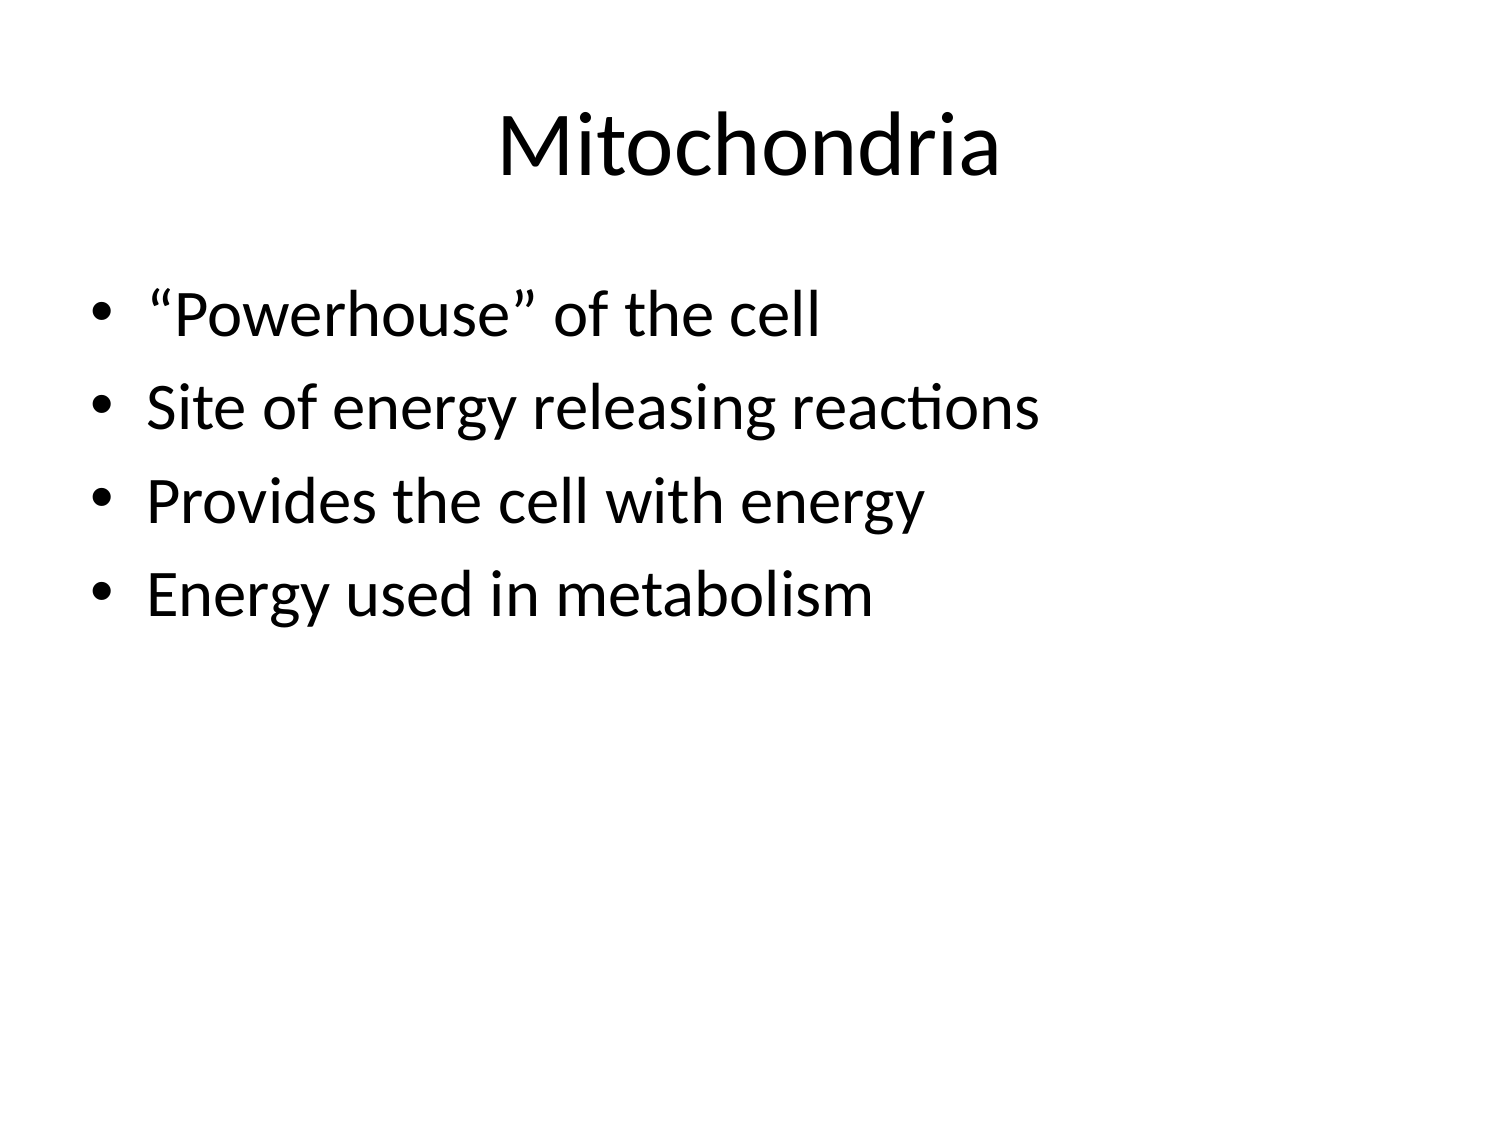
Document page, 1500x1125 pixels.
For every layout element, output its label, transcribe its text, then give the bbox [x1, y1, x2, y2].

list “Powerhouse” of the cell Site of energy releasing reactions Provides the cell with energy Energy used in metabolism [75, 262, 1425, 1005]
title Mitochondria [75, 45, 1425, 233]
